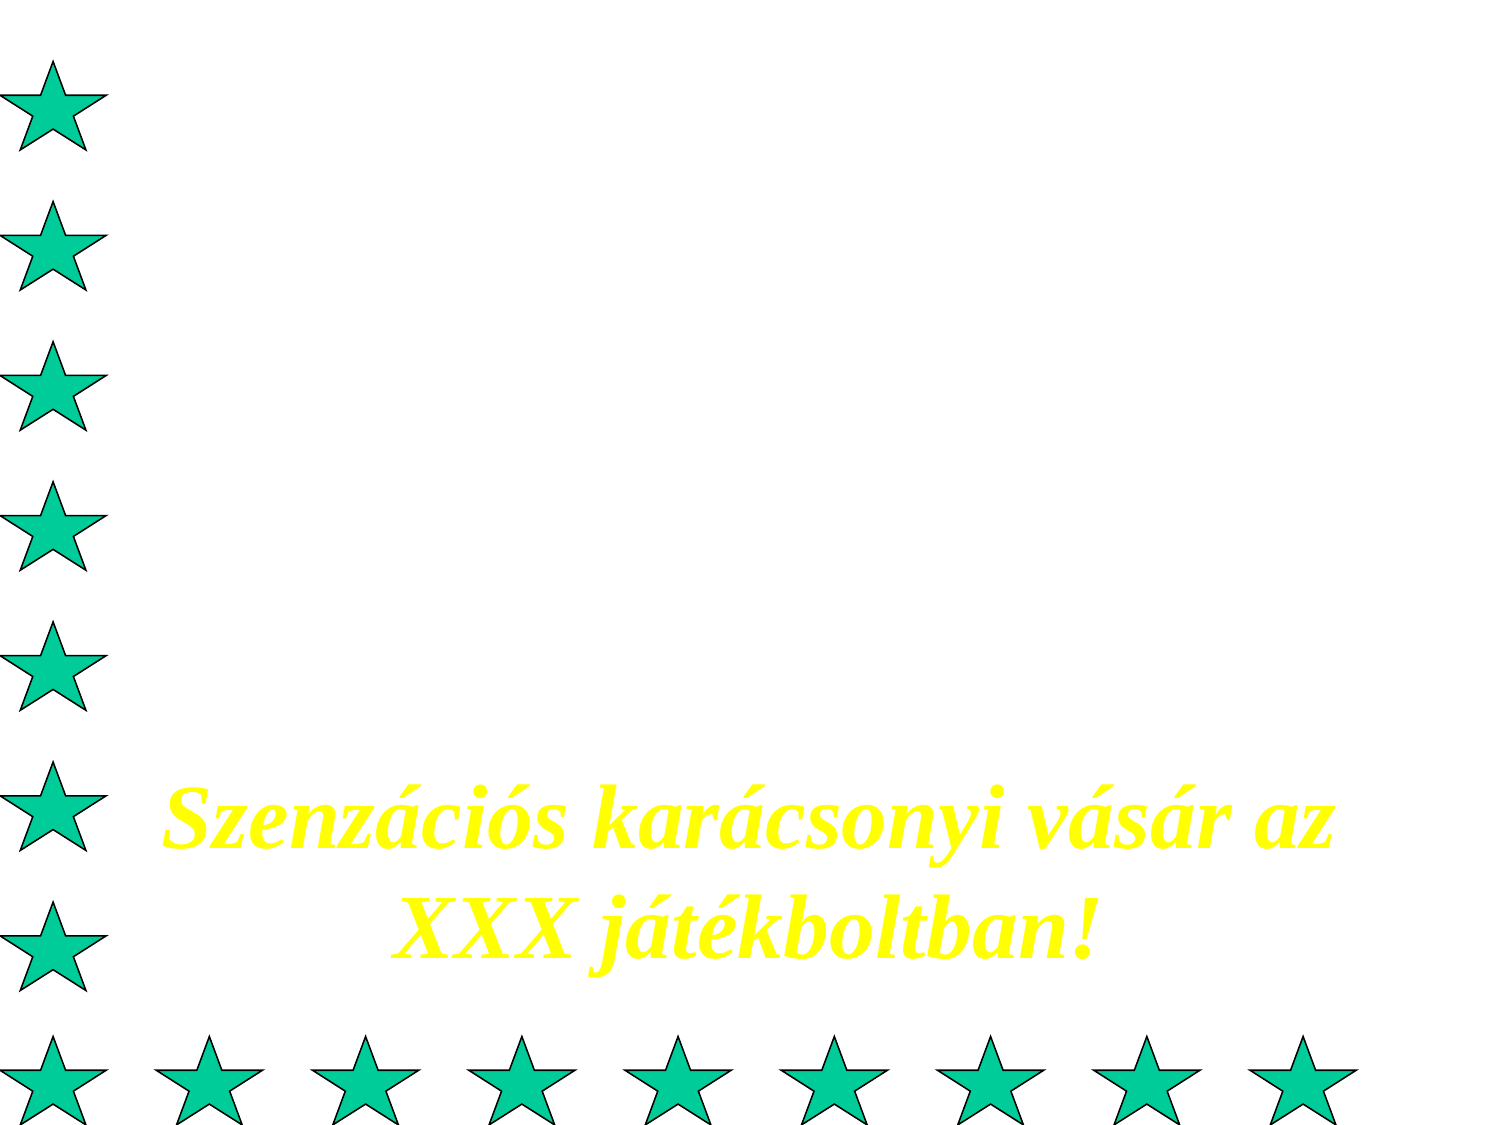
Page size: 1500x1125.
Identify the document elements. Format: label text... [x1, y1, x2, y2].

text_box Szenzációs karácsonyi vásár az XXX játékboltban! [143, 749, 1357, 985]
